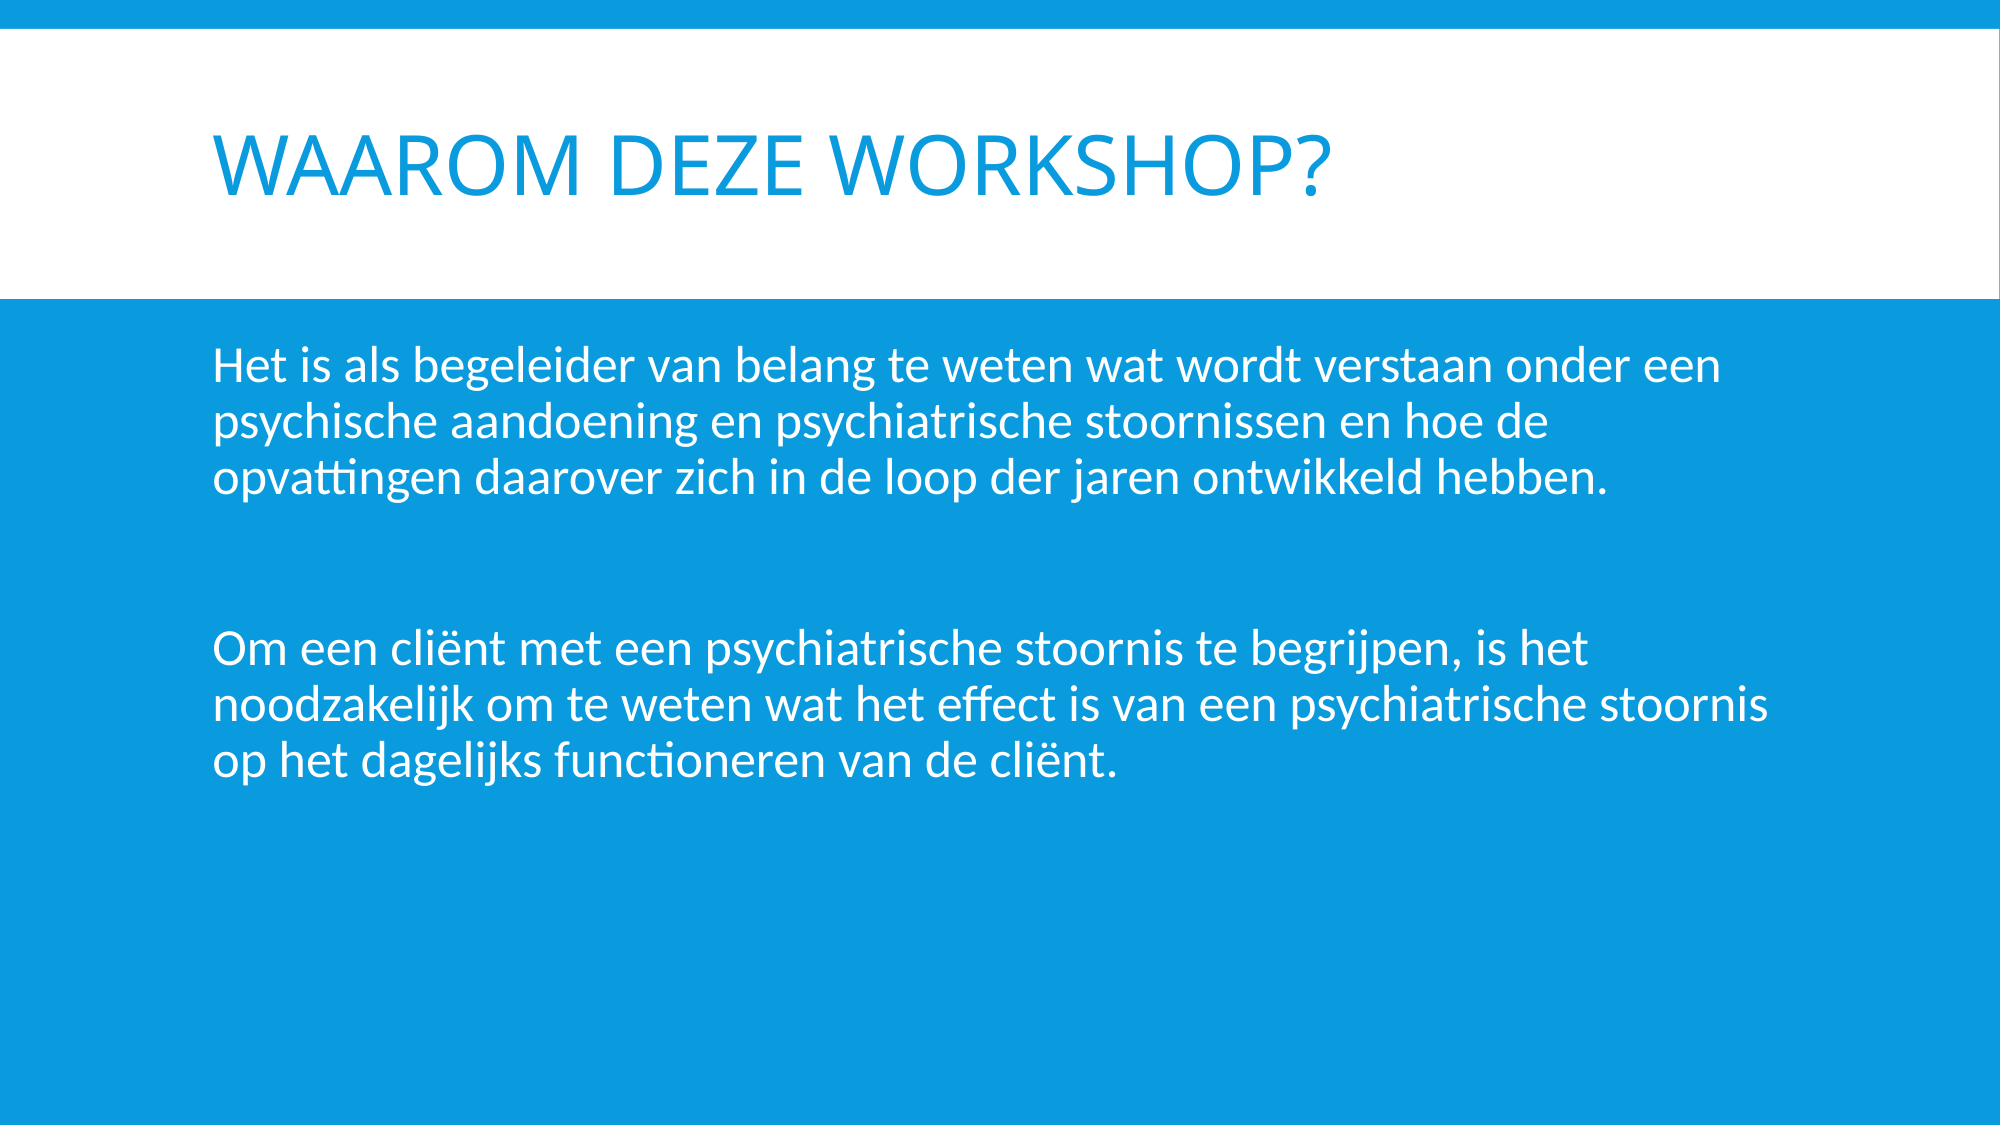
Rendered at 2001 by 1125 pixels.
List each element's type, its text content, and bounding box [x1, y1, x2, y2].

list Het is als begeleider van belang te weten wat wordt verstaan onder een psychische aandoening en psychiatrische stoornissen en hoe de opvattingen daarover zich in de loop der jaren ontwikkeld hebben. Om een cliënt met een psychiatrische stoornis te begrijpen, is het noodzakelijk om te weten wat het effect is van een psychiatrische stoornis op het dagelijks functioneren van de cliënt. [197, 329, 1803, 1020]
title Waarom deze workshop? [197, 46, 1803, 295]
